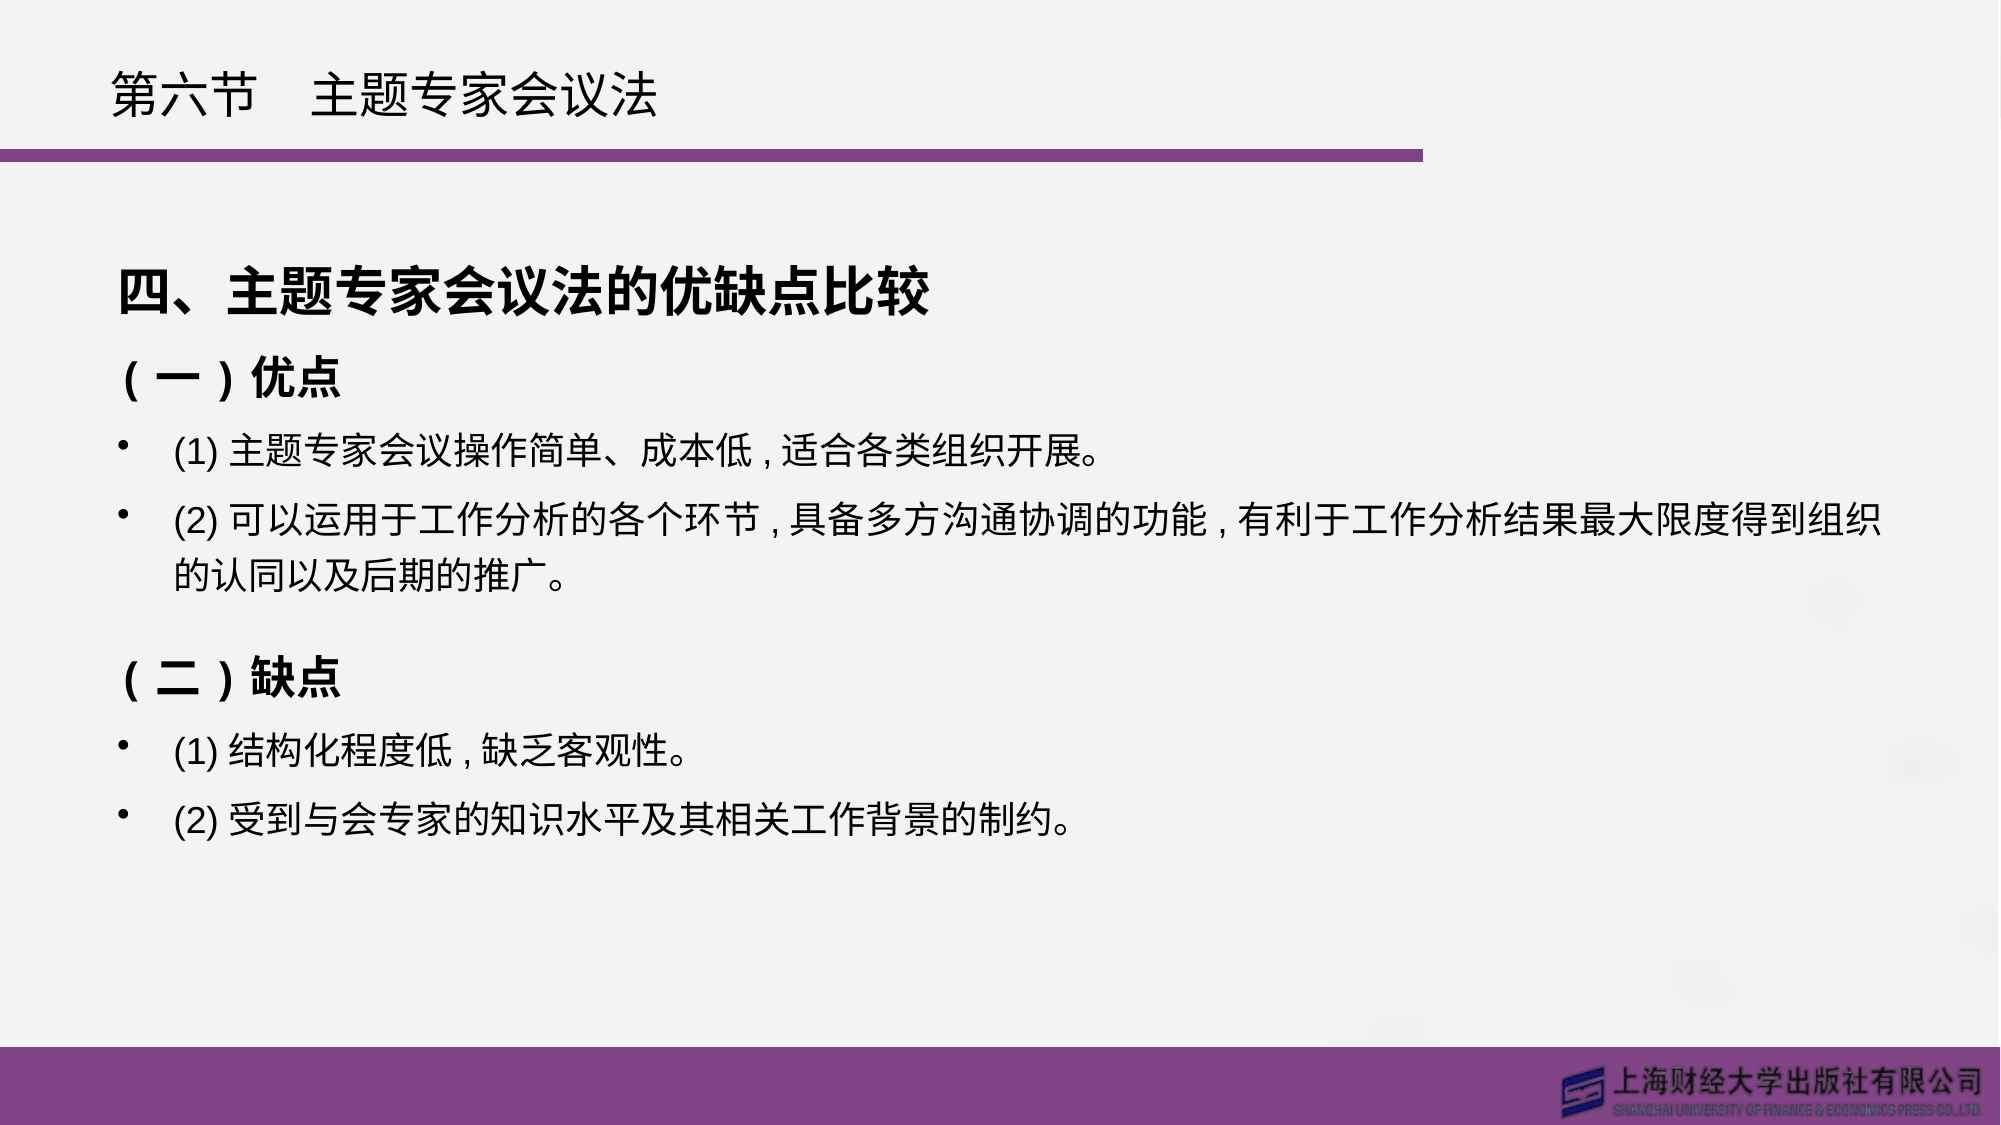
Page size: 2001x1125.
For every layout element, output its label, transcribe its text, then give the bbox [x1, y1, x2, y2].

picture [0, 0, 2001, 1125]
title 第六节 主题专家会议法 [94, 42, 1451, 146]
list 四、主题专家会议法的优缺点比较 (一)优点 (1)主题专家会议操作简单、成本低,适合各类组织开展。 (2)可以运用于工作分析的各个环节,具备多方沟通协调的功能,有利于工作分析结果最大限度得到组织的认同以及后期的推广。 (二)缺点 (1)结构化程度低,缺乏客观性。 (2)受到与会专家的知识水平及其相关工作背景的制约。 [102, 233, 1898, 1032]
